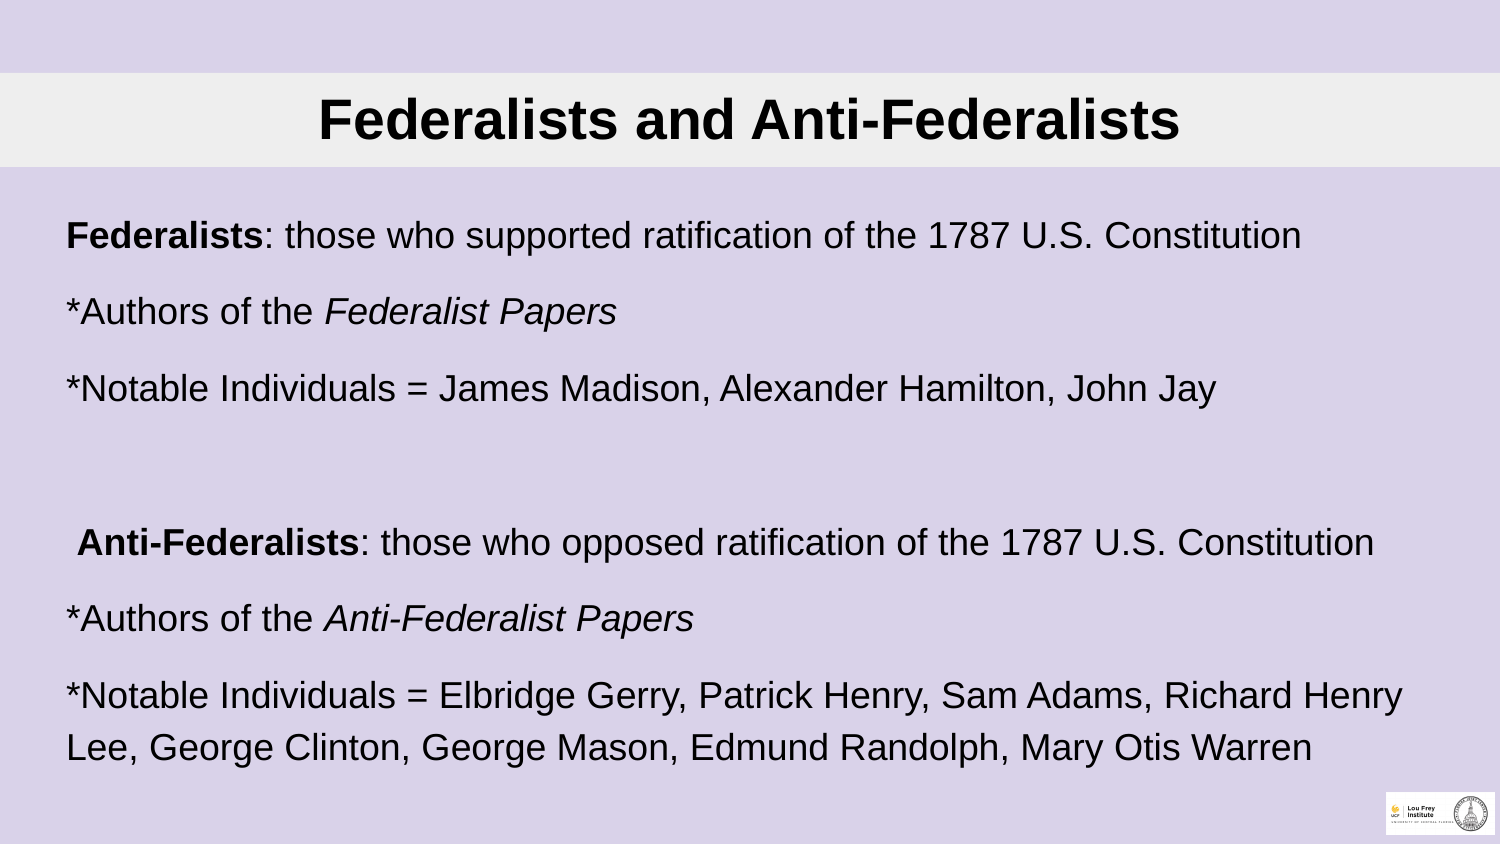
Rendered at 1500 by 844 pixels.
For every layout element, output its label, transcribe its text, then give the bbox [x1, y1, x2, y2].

title Federalists and Anti-Federalists [0, 72, 1500, 167]
picture [1386, 792, 1495, 836]
list Federalists: those who supported ratification of the 1787 U.S. Constitution *Authors of the Federalist Papers *Notable Individuals = James Madison, Alexander Hamilton, John Jay Anti-Federalists: those who opposed ratification of the 1787 U.S. Constitution *Authors of the Anti-Federalist Papers *Notable Individuals = Elbridge Gerry, Patrick Henry, Sam Adams, Richard Henry Lee, George Clinton, George Mason, Edmund Randolph, Mary Otis Warren [51, 189, 1449, 783]
